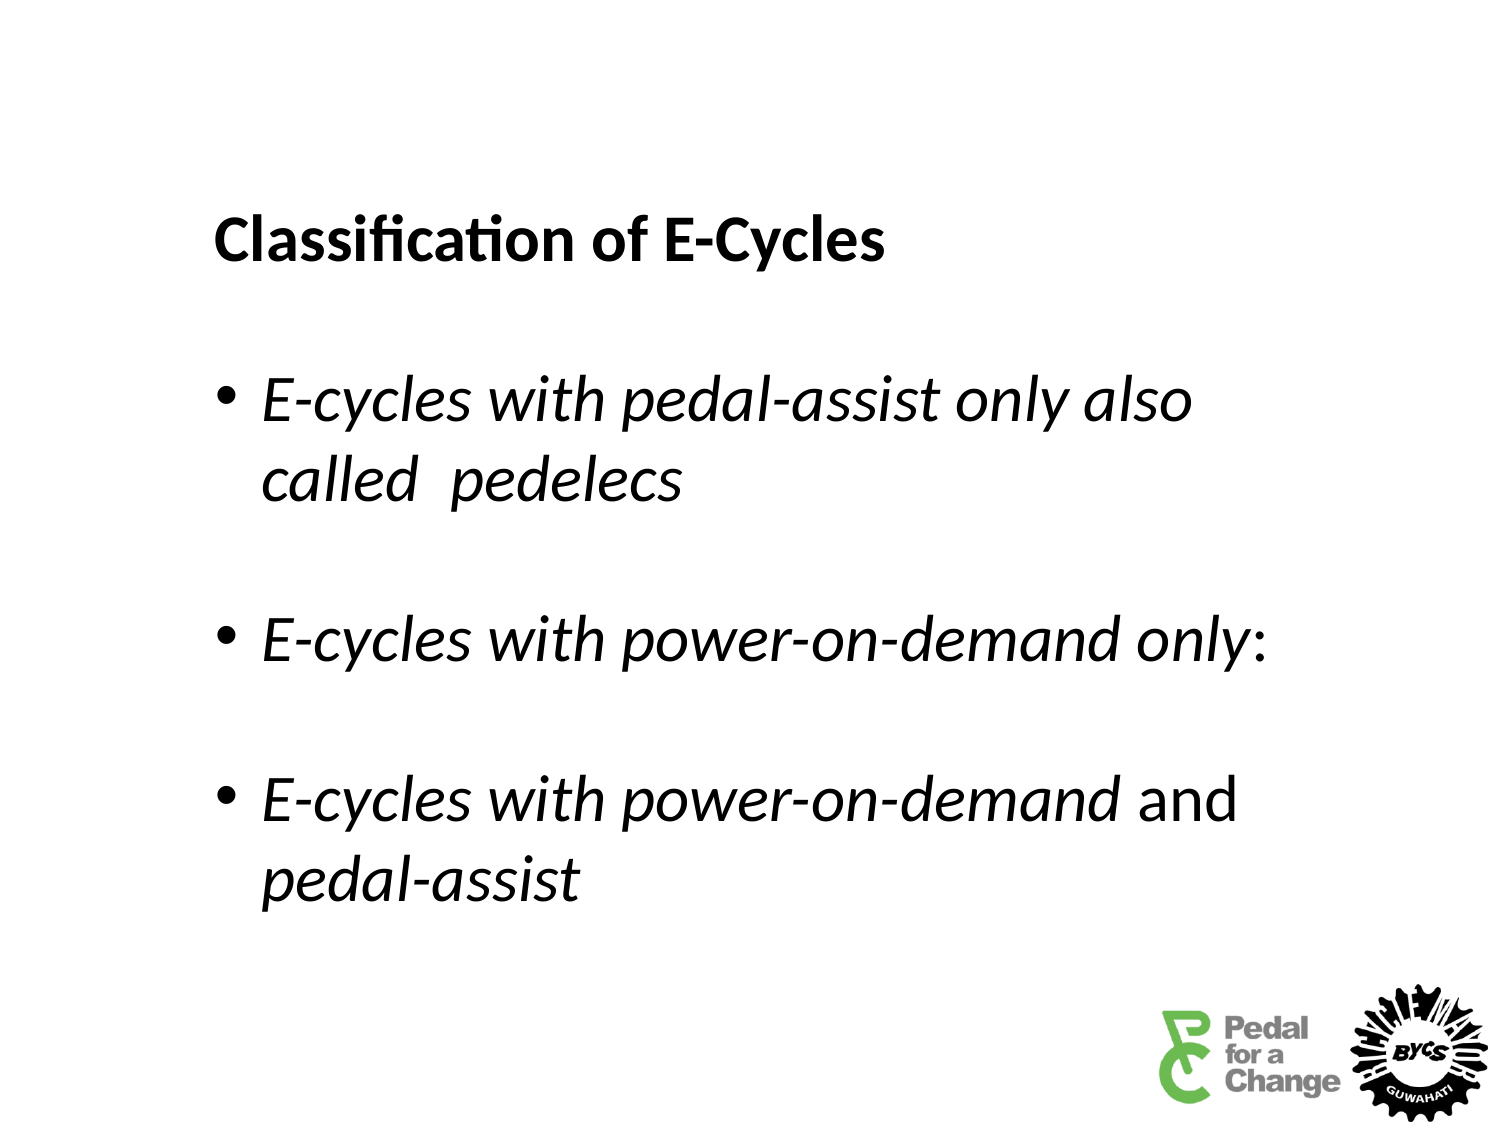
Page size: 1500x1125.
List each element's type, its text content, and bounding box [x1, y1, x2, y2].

text_box Classification of E-Cycles E-cycles with pedal-assist only also called pedelecs E-cycles with power-on-demand only: E-cycles with power-on-demand and pedal-assist [200, 187, 1288, 1002]
picture [1147, 984, 1488, 1123]
